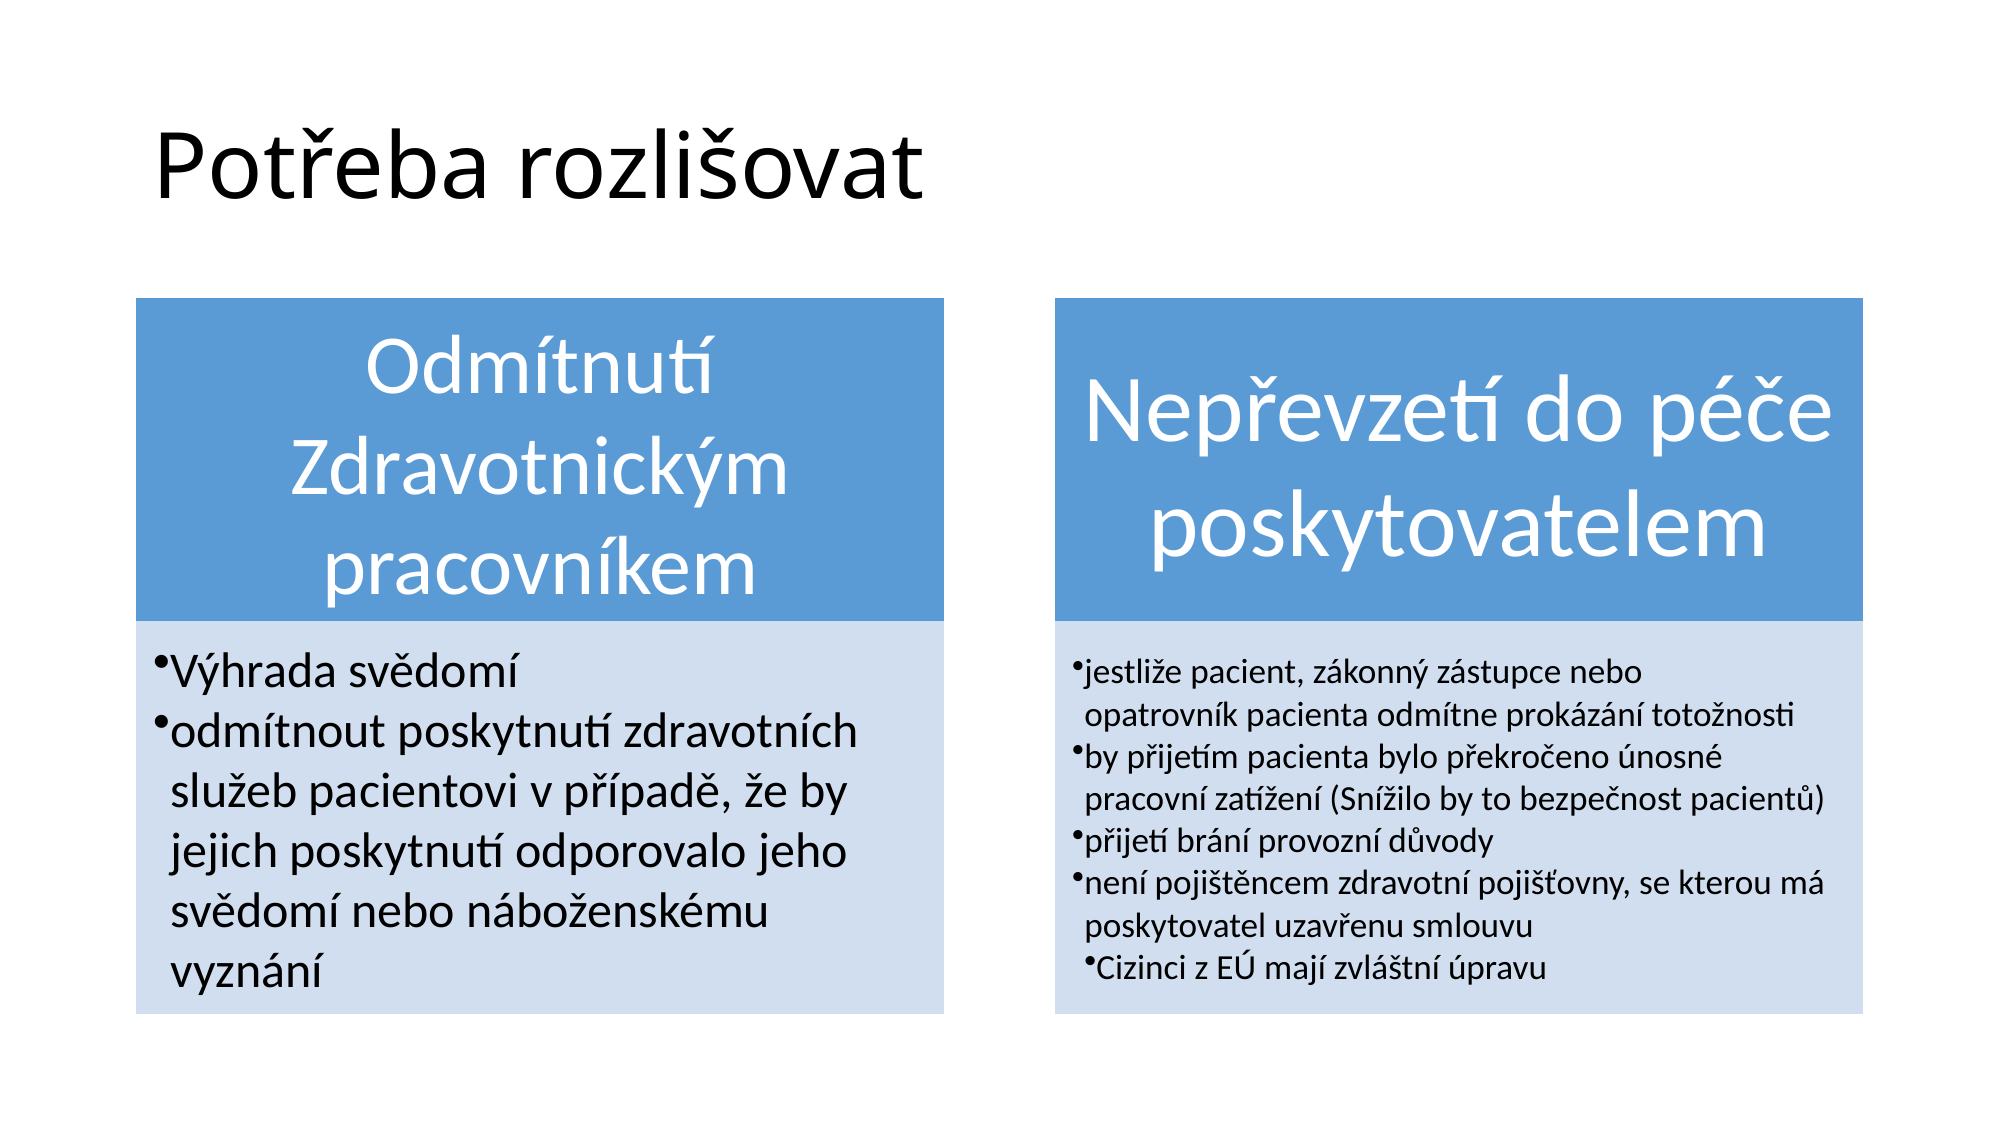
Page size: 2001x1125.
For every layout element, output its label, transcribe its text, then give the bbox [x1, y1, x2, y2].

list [137, 299, 1863, 1014]
title Potřeba rozlišovat [137, 59, 1863, 278]
